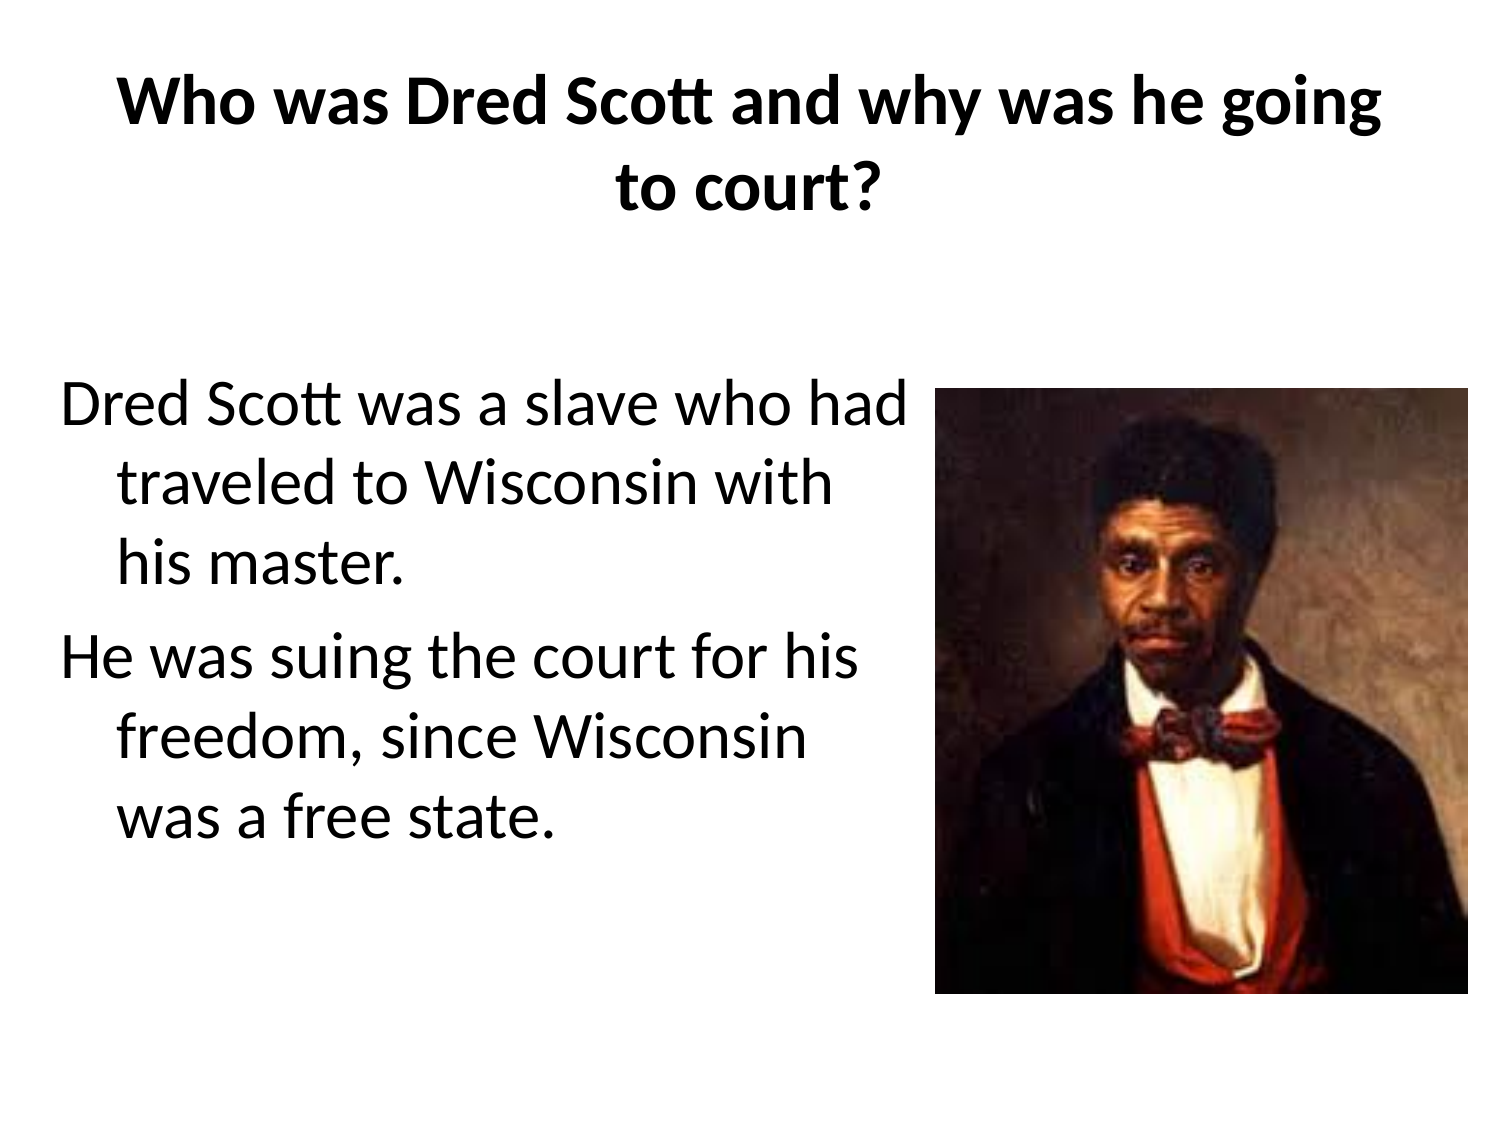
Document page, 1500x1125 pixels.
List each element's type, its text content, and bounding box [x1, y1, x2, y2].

picture [934, 388, 1468, 994]
list Dred Scott was a slave who had traveled to Wisconsin with his master. He was suing the court for his freedom, since Wisconsin was a free state. [45, 350, 935, 1094]
title Who was Dred Scott and why was he going to court? [75, 45, 1425, 233]
